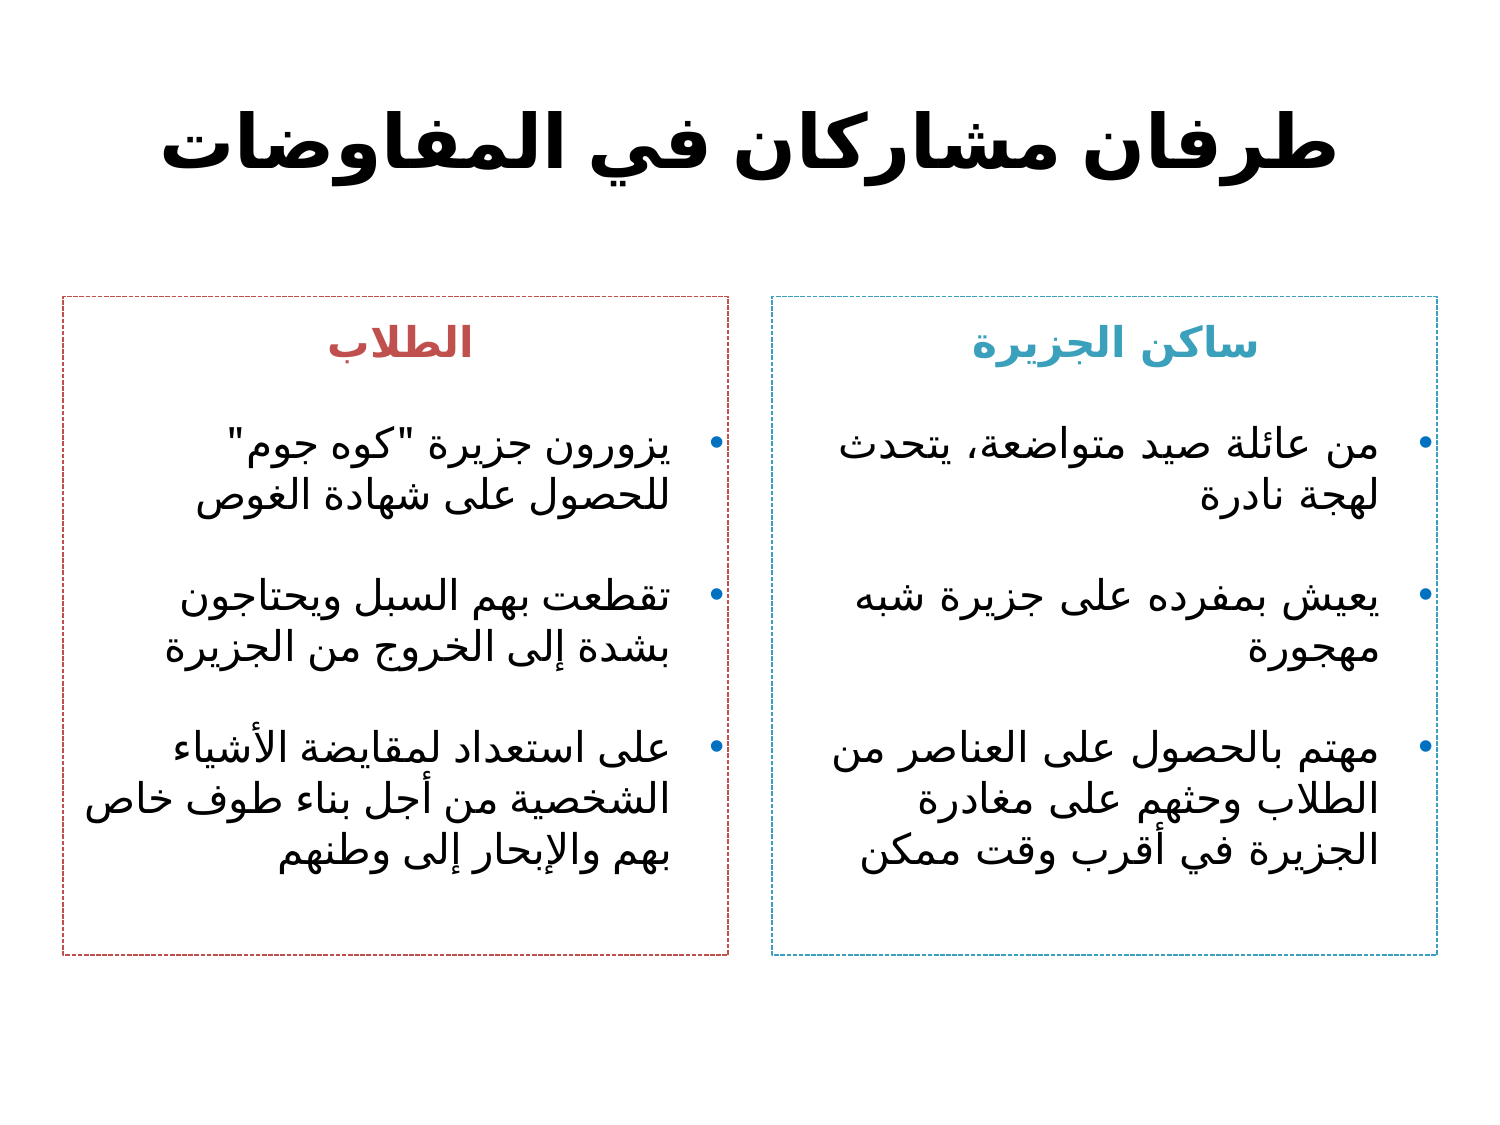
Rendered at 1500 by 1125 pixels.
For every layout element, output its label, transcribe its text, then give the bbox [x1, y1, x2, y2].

text_box [63, 296, 729, 955]
list الطلاب يزورون جزيرة "كوه جوم" للحصول على شهادة الغوص تقطعت بهم السبل ويحتاجون بشدة إلى الخروج من الجزيرة على استعداد لمقايضة الأشياء الشخصية من أجل بناء طوف خاص بهم والإبحار إلى وطنهم [63, 307, 740, 966]
text_box [771, 296, 1437, 955]
text_box ساكن الجزيرة من عائلة صيد متواضعة، يتحدث لهجة نادرة يعيش بمفرده على جزيرة شبه مهجورة مهتم بالحصول على العناصر من الطلاب وحثهم على مغادرة الجزيرة في أقرب وقت ممكن [771, 307, 1448, 966]
title طرفان مشاركان في المفاوضات [75, 45, 1425, 233]
